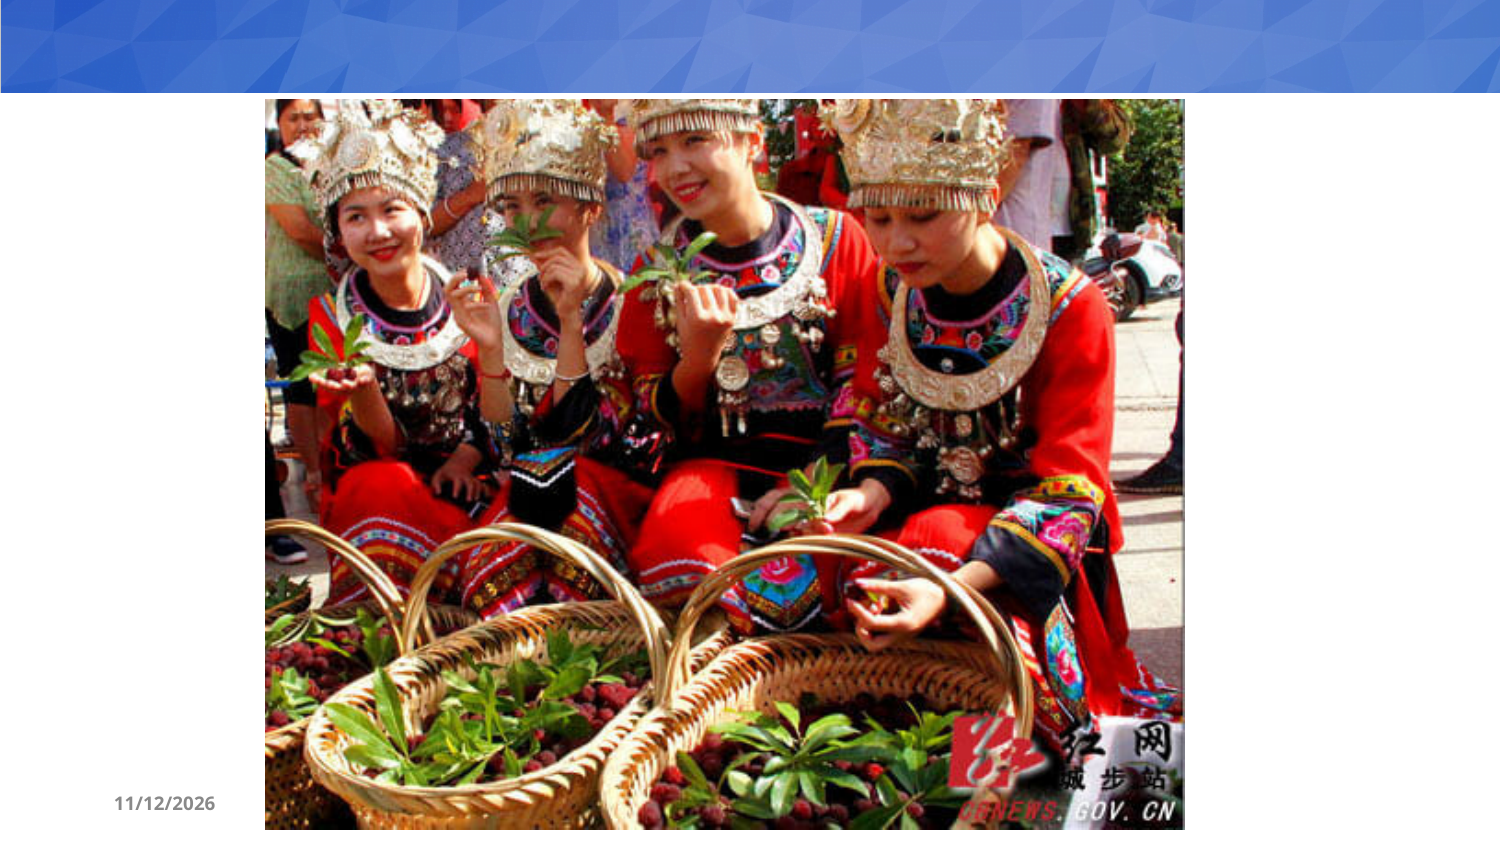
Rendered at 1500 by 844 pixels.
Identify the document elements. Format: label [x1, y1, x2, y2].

slide_number [103, 781, 260, 827]
picture [265, 98, 1185, 831]
picture [0, 0, 1500, 93]
